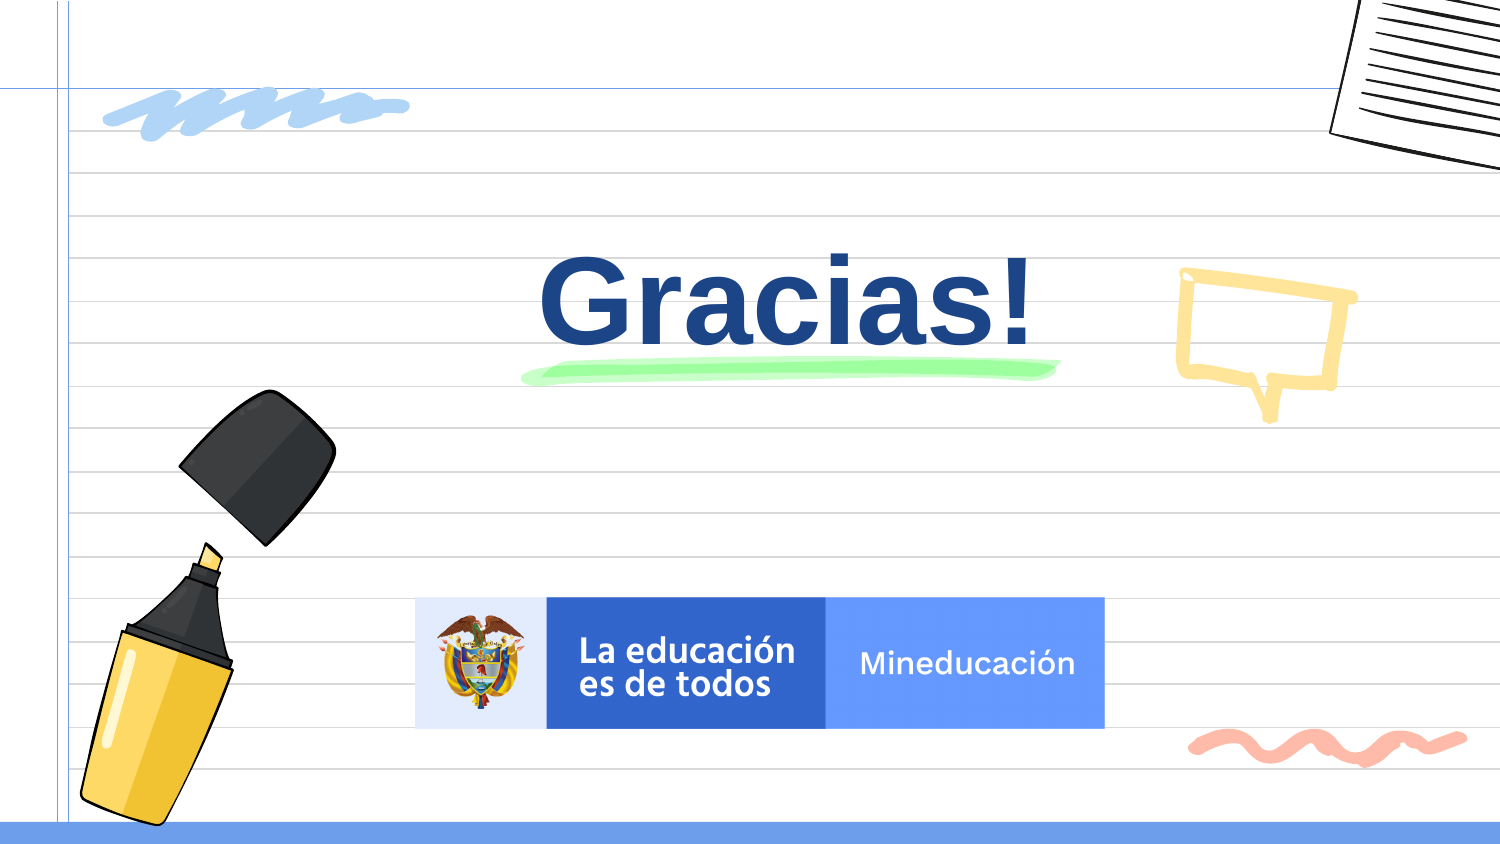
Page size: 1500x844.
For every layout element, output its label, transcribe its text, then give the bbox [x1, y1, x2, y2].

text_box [1167, 277, 1352, 422]
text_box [1184, 729, 1472, 768]
picture [415, 596, 1105, 729]
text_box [97, 87, 414, 142]
title Gracias! [423, 218, 1153, 372]
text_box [518, 351, 1070, 391]
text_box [0, 515, 422, 696]
